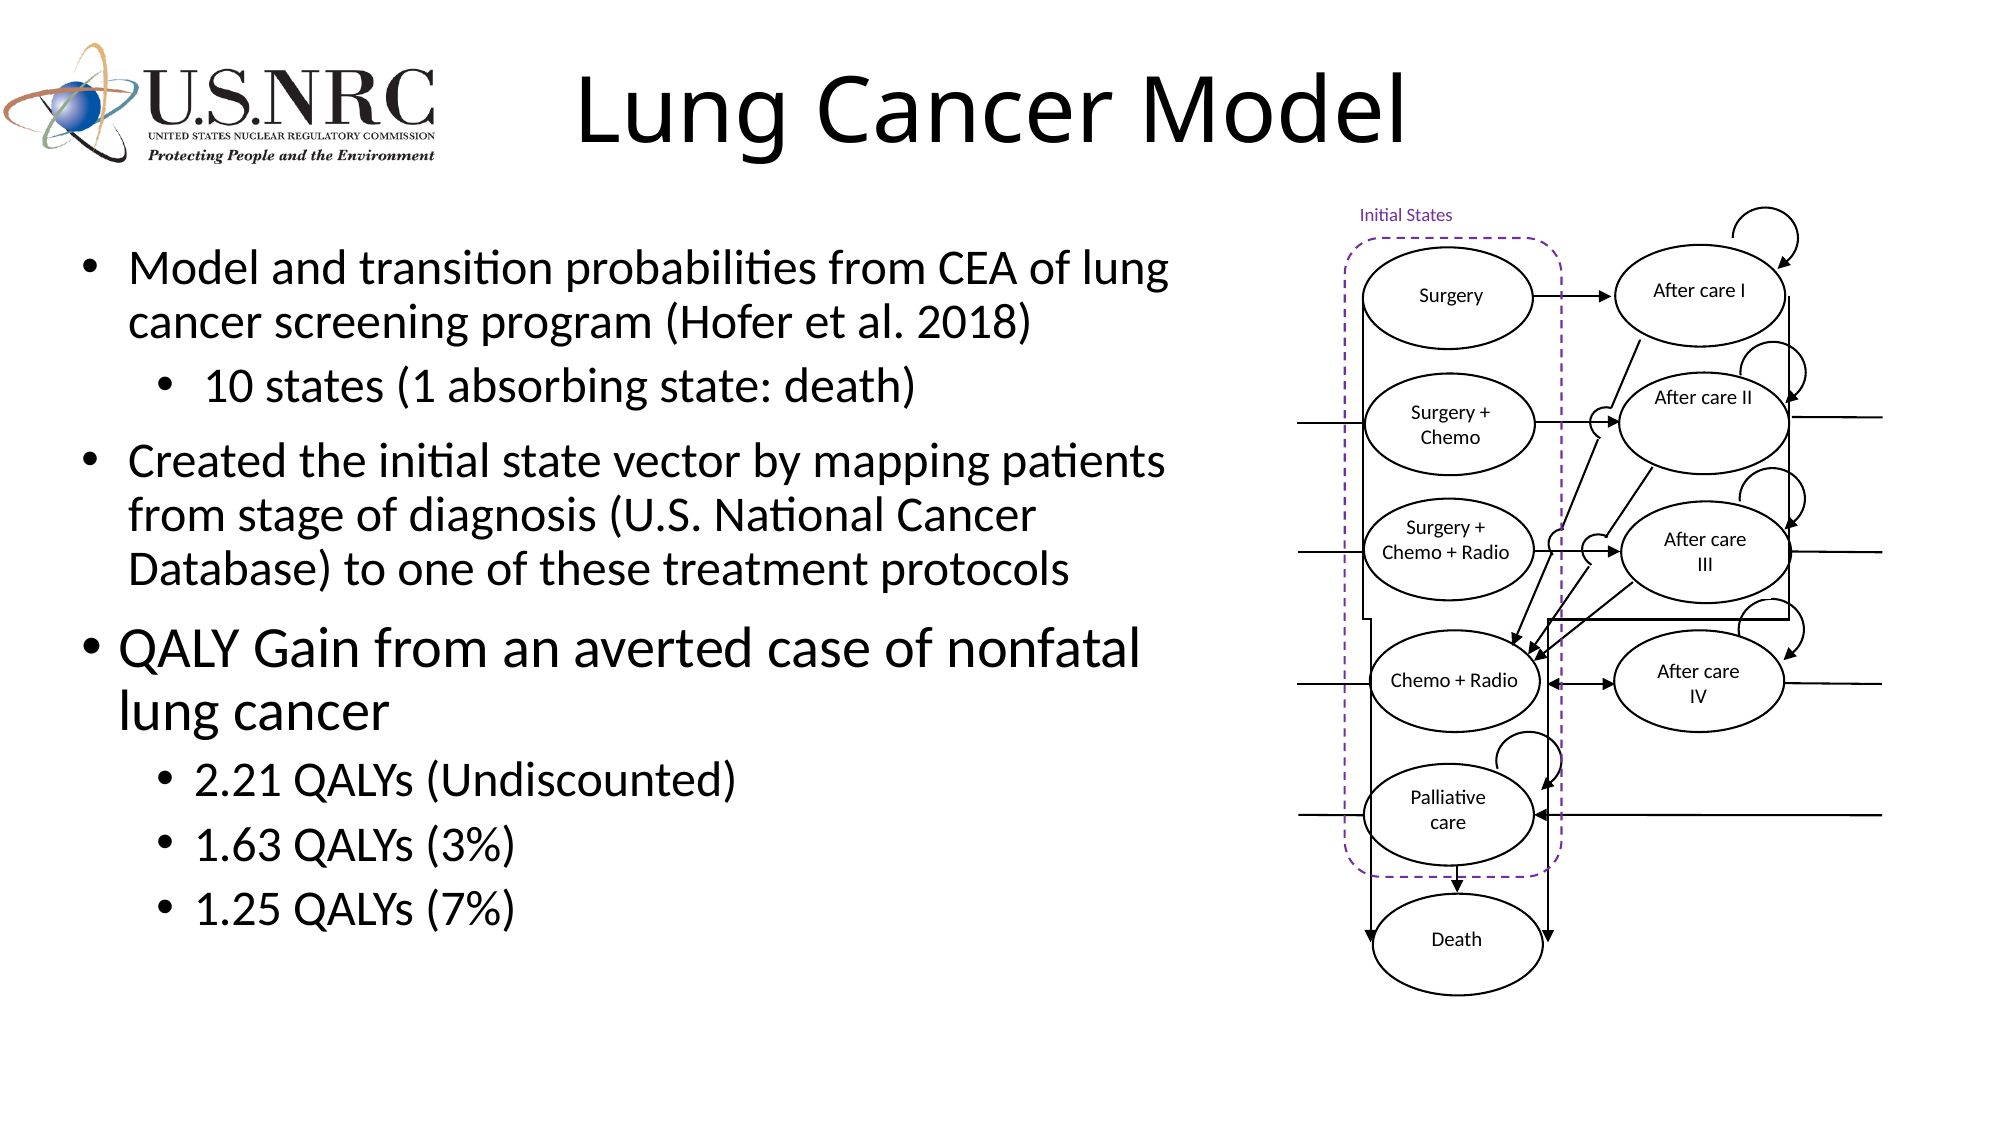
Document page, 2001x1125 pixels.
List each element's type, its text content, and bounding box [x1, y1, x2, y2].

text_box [1297, 195, 1883, 996]
title Lung Cancer Model [558, 31, 1863, 194]
list Model and transition probabilities from CEA of lung cancer screening program (Hofer et al. 2018) 10 states (1 absorbing state: death) Created the initial state vector by mapping patients from stage of diagnosis (U.S. National Cancer Database) to one of these treatment protocols QALY Gain from an averted case of nonfatal lung cancer 2.21 QALYs (Undiscounted) 1.63 QALYs (3%) 1.25 QALYs (7%) [66, 233, 1269, 1014]
picture [0, 38, 438, 168]
